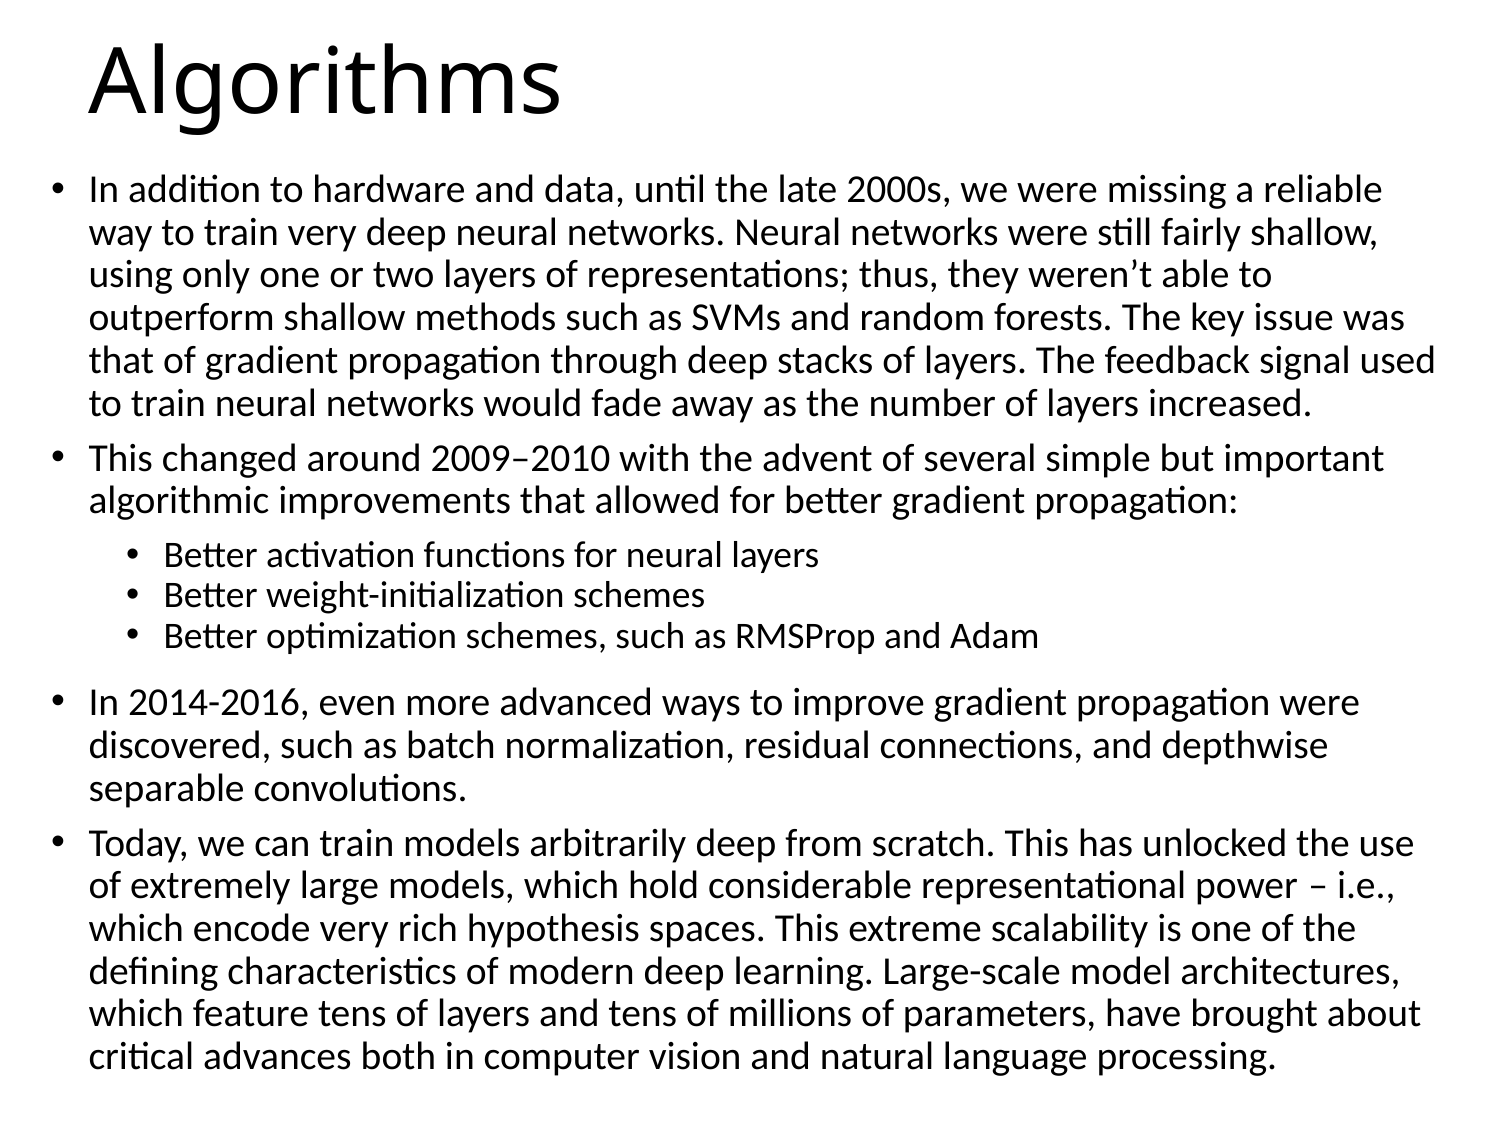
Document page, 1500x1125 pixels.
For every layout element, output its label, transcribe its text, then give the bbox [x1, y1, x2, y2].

title Algorithms [73, 24, 1486, 145]
text_box In addition to hardware and data, until the late 2000s, we were missing a reliable way to train very deep neural networks. Neural networks were still fairly shallow, using only one or two layers of representations; thus, they weren’t able to outperform shallow methods such as SVMs and random forests. The key issue was that of gradient propagation through deep stacks of layers. The feedback signal used to train neural networks would fade away as the number of layers increased. This changed around 2009–2010 with the advent of several simple but important algorithmic improvements that allowed for better gradient propagation: Better activation functions for neural layers Better weight-initialization schemes Better optimization schemes, such as RMSProp and Adam In 2014-2016, even more advanced ways to improve gradient propagation were discovered, such as batch normalization, residual connections, and depthwise separable convolutions. Today, we can train models arbitrarily deep from scratch. This has unlocked the use of extremely large models, which hold considerable representational power – i.e., which encode very rich hypothesis spaces. This extreme scalability is one of the defining characteristics of modern deep learning. Large-scale model architectures, which feature tens of layers and tens of millions of parameters, have brought about critical advances both in computer vision and natural language processing. [35, 160, 1471, 1093]
